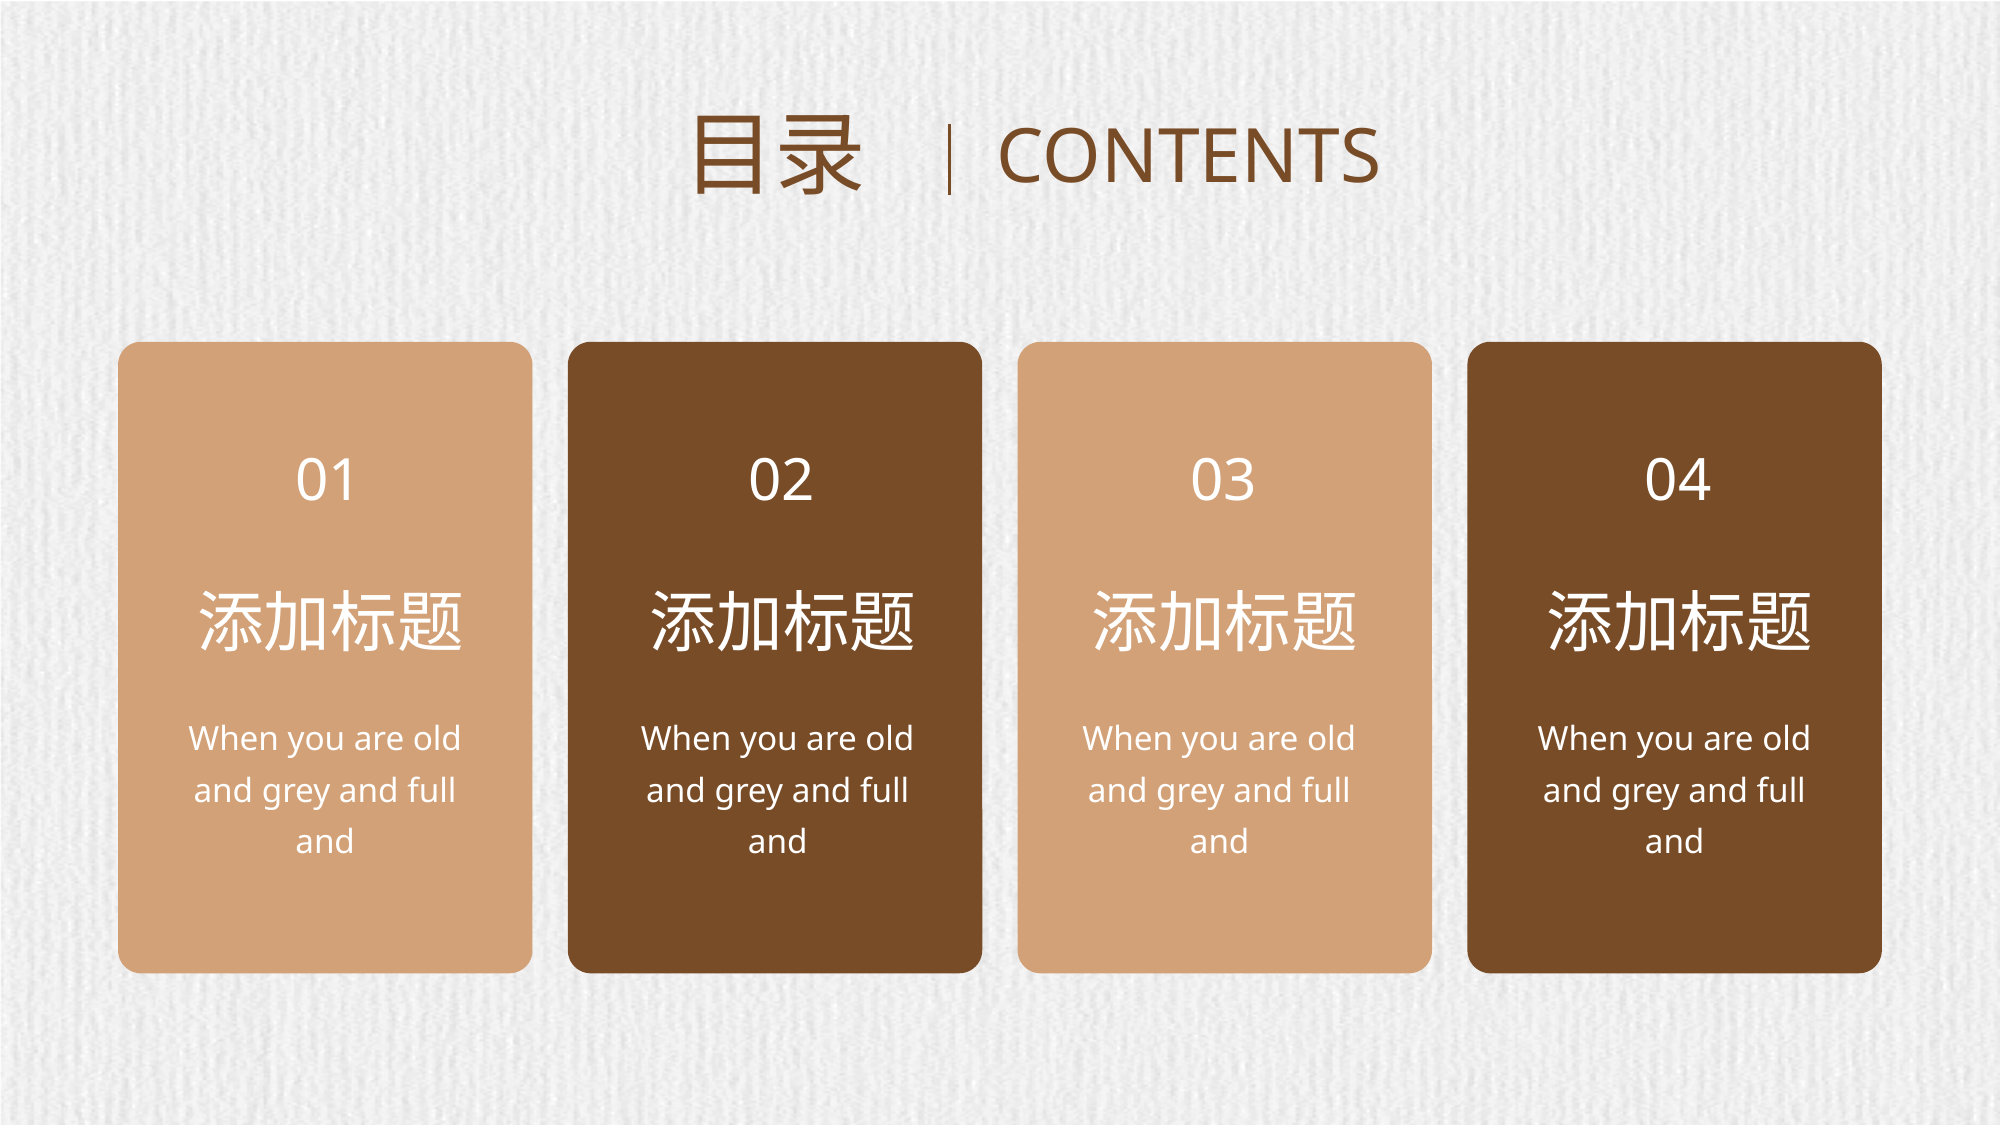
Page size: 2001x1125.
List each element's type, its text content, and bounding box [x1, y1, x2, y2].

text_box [668, 88, 1536, 215]
text_box [1563, 340, 1883, 975]
text_box 04 [1630, 434, 1859, 520]
text_box When you are old and grey and full and [150, 697, 437, 868]
text_box 01 [280, 434, 437, 520]
text_box [117, 340, 437, 975]
text_box When you are old and grey and full and [1563, 697, 1850, 868]
picture [3, 0, 2000, 1125]
text_box 添加标题 [1563, 572, 1855, 667]
text_box 添加标题 [155, 572, 437, 667]
